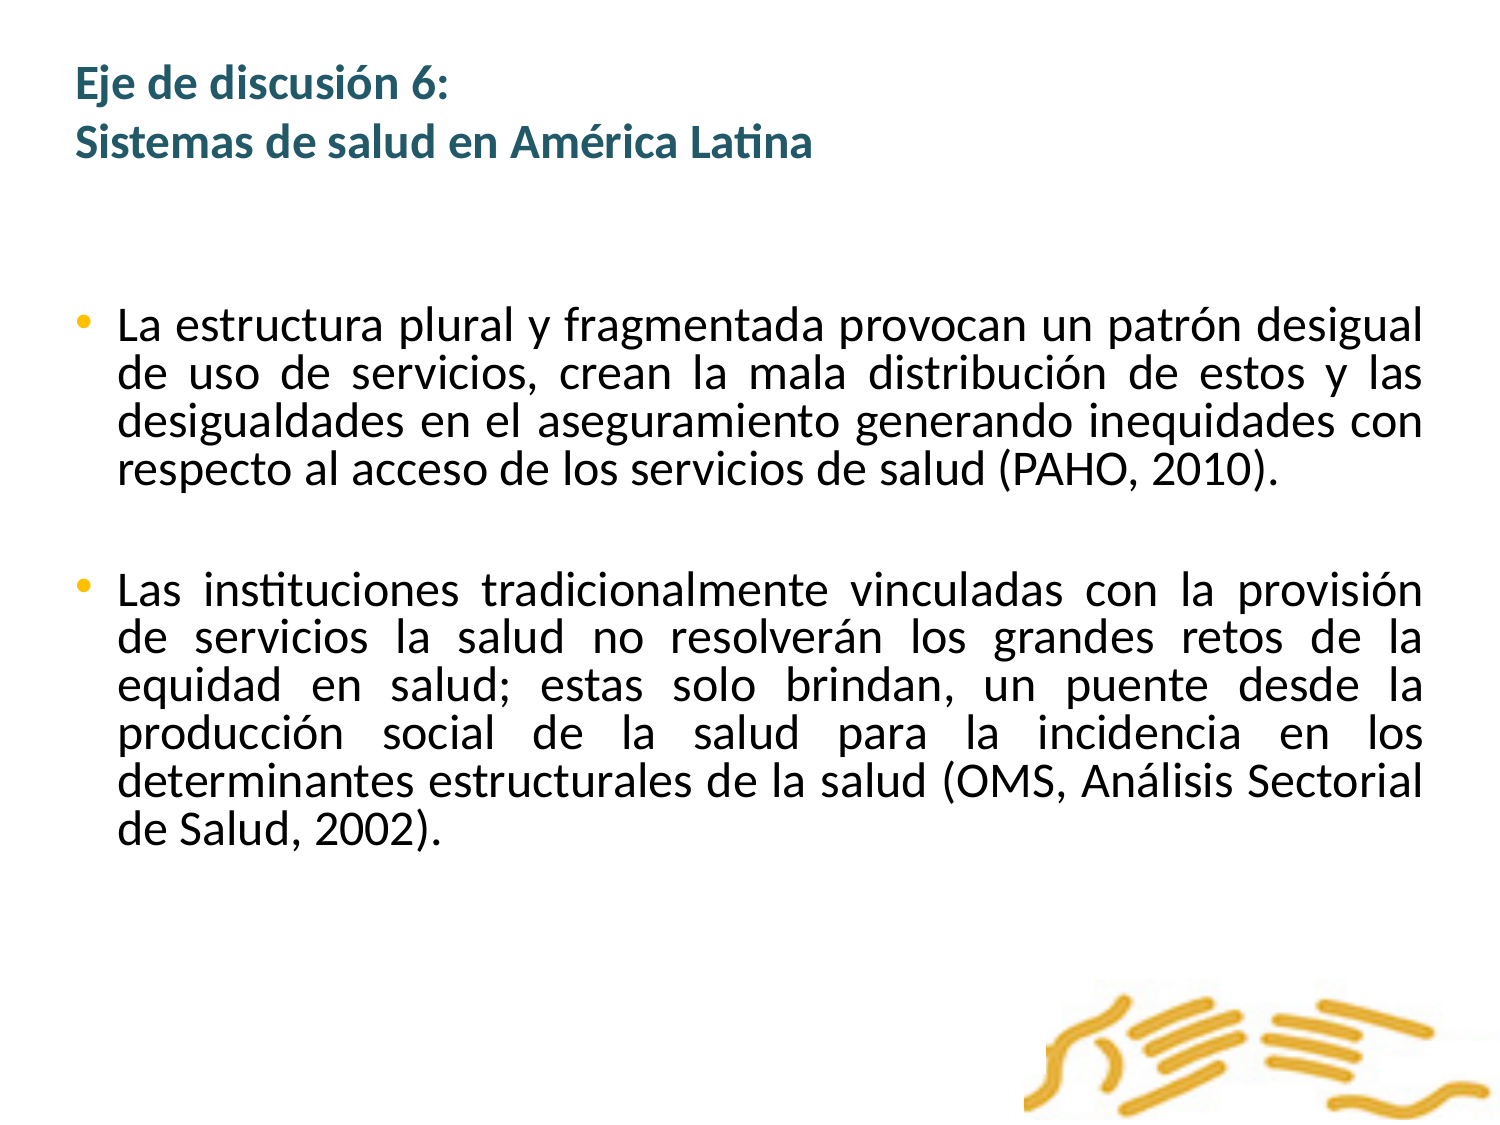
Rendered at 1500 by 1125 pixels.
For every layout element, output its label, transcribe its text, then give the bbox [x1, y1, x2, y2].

title Eje de discusión 6: Sistemas de salud en América Latina [75, 45, 1425, 233]
picture [1023, 979, 1500, 1120]
list La estructura plural y fragmentada provocan un patrón desigual de uso de servicios, crean la mala distribución de estos y las desigualdades en el aseguramiento generando inequidades con respecto al acceso de los servicios de salud (PAHO, 2010). Las instituciones tradicionalmente vinculadas con la provisión de servicios la salud no resolverán los grandes retos de la equidad en salud; estas solo brindan, un puente desde la producción social de la salud para la incidencia en los determinantes estructurales de la salud (OMS, Análisis Sectorial de Salud, 2002). [75, 233, 1425, 1002]
